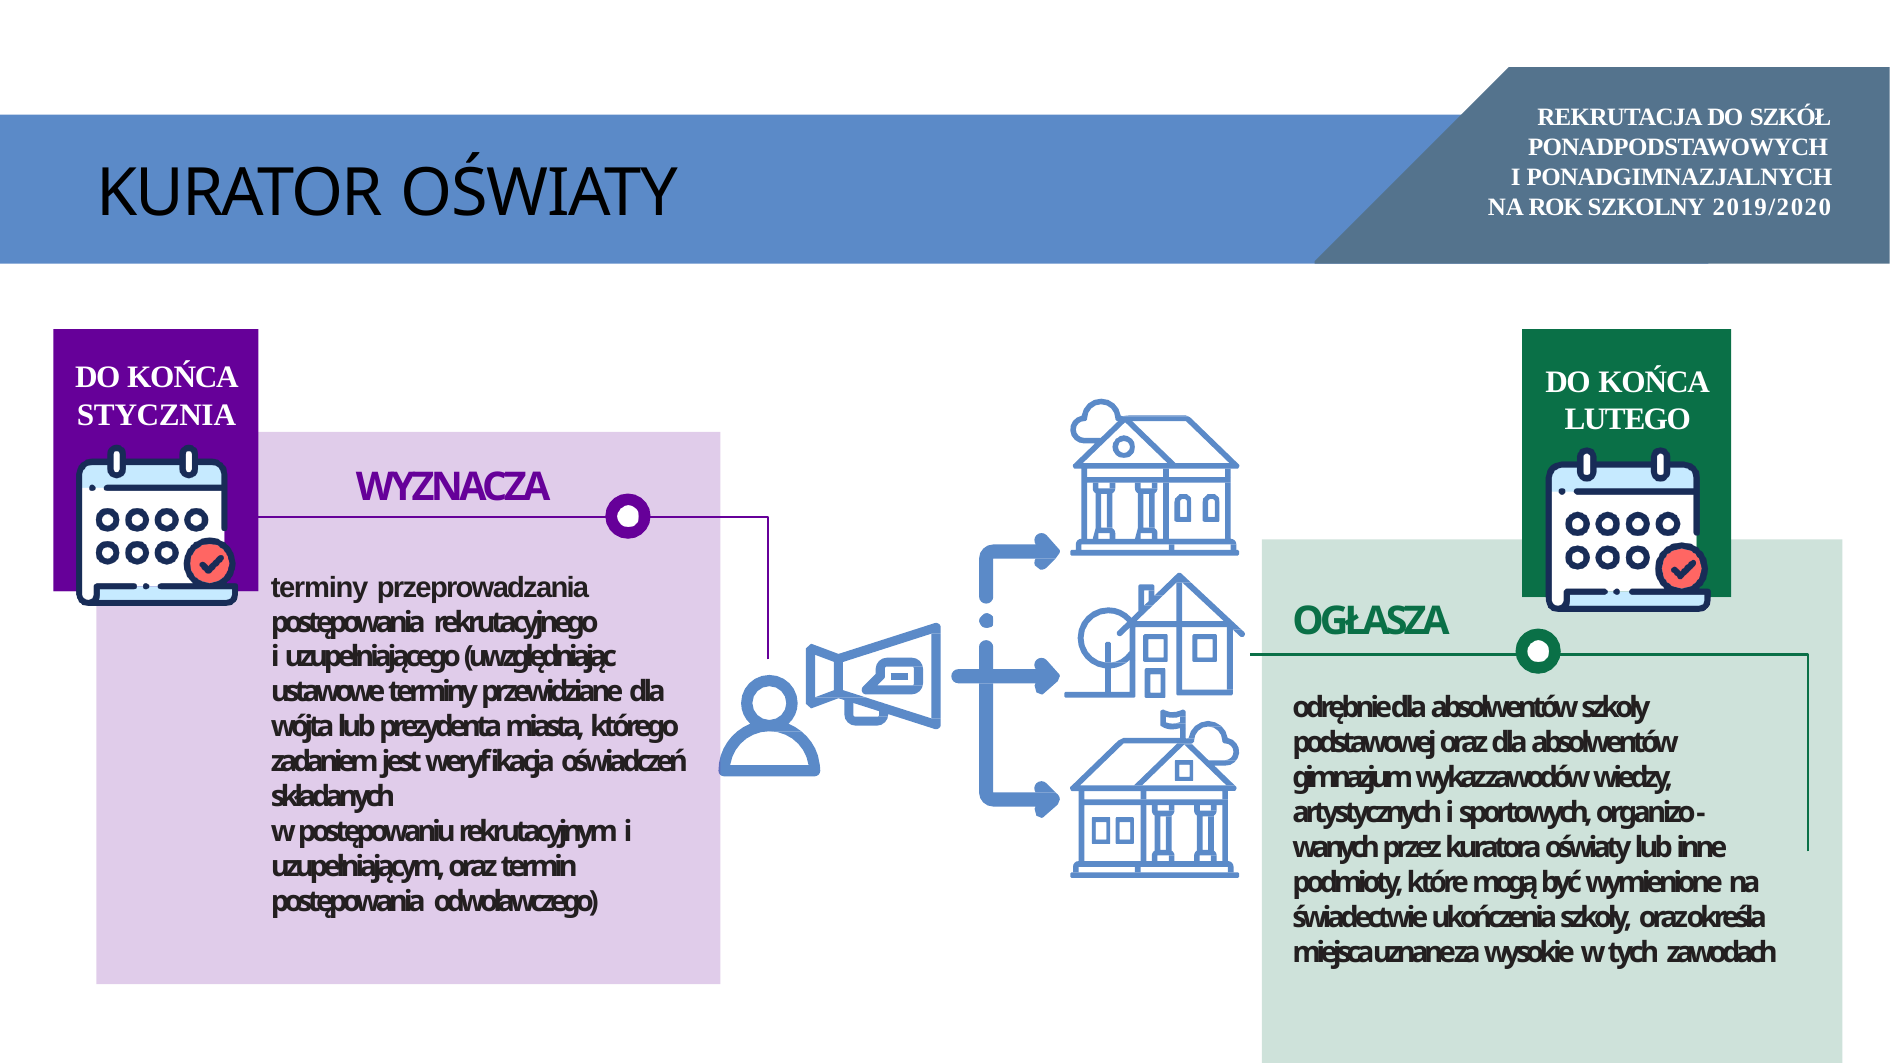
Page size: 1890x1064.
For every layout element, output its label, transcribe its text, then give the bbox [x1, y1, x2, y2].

text_box [1070, 709, 1240, 878]
text_box DO KOŃCA [73, 354, 241, 394]
title KURATOR OŚWIATY [94, 97, 757, 278]
text_box [1314, 67, 1890, 264]
text_box [1192, 634, 1217, 662]
text_box OGŁASZA [1290, 591, 1477, 642]
text_box [1202, 494, 1220, 523]
text_box I PONADGIMNAZJALNYCH [1508, 158, 1837, 188]
text_box [1112, 435, 1135, 458]
text_box [1143, 634, 1168, 662]
text_box NA ROK SZKOLNY 2019/2020 [1485, 188, 1837, 221]
text_box [721, 674, 821, 777]
text_box [1515, 628, 1561, 674]
text_box [1070, 398, 1240, 556]
text_box DO KOŃCA LUTEGO [1543, 359, 1712, 436]
text_box WYZNACZA [353, 458, 583, 509]
text_box [1174, 494, 1192, 523]
text_box [605, 493, 651, 539]
text_box [1261, 539, 1843, 1063]
text_box REKRUTACJA DO SZKÓŁ [1535, 98, 1837, 128]
text_box [96, 519, 721, 985]
text_box [1091, 817, 1111, 844]
text_box [1115, 817, 1134, 844]
text_box [617, 505, 639, 527]
text_box [1522, 329, 1732, 612]
text_box [1064, 572, 1245, 698]
text_box [1144, 668, 1166, 698]
text_box [951, 640, 1060, 818]
text_box [805, 622, 941, 730]
text_box odrębnie dla absolwentów szkoły podstawowej oraz dla absolwentów gimnazjum wykaz zawodów wiedzy, artystycznych i sportowych, organizo- wanych przez kuratora oświaty lub inne podmioty, które mogą być wymienione na świadectwie ukończenia szkoły, oraz określa miejsca uznane za wysokie w tych zawodach [1290, 686, 1785, 969]
text_box STYCZNIA [74, 392, 240, 432]
text_box [53, 329, 259, 606]
text_box terminy przeprowadzania postępowania rekrutacyjnego i uzupełniającego (uwzględniając ustawowe terminy przewidziane dla wójta lub prezydenta miasta, którego zadaniem jest weryfikacja oświadczeń składanych w postępowaniu rekrutacyjnym i uzupełniającym, oraz termin postępowania odwoławczego) [268, 565, 696, 918]
text_box [1250, 654, 1808, 852]
text_box [861, 657, 924, 695]
text_box [1527, 640, 1549, 662]
text_box [757, 114, 1460, 264]
text_box [259, 431, 721, 517]
text_box [979, 613, 994, 628]
text_box [979, 533, 1060, 604]
text_box [259, 517, 768, 660]
text_box [1174, 760, 1194, 781]
text_box [0, 114, 94, 264]
text_box PONADPODSTAWOWYCH [1526, 128, 1837, 158]
